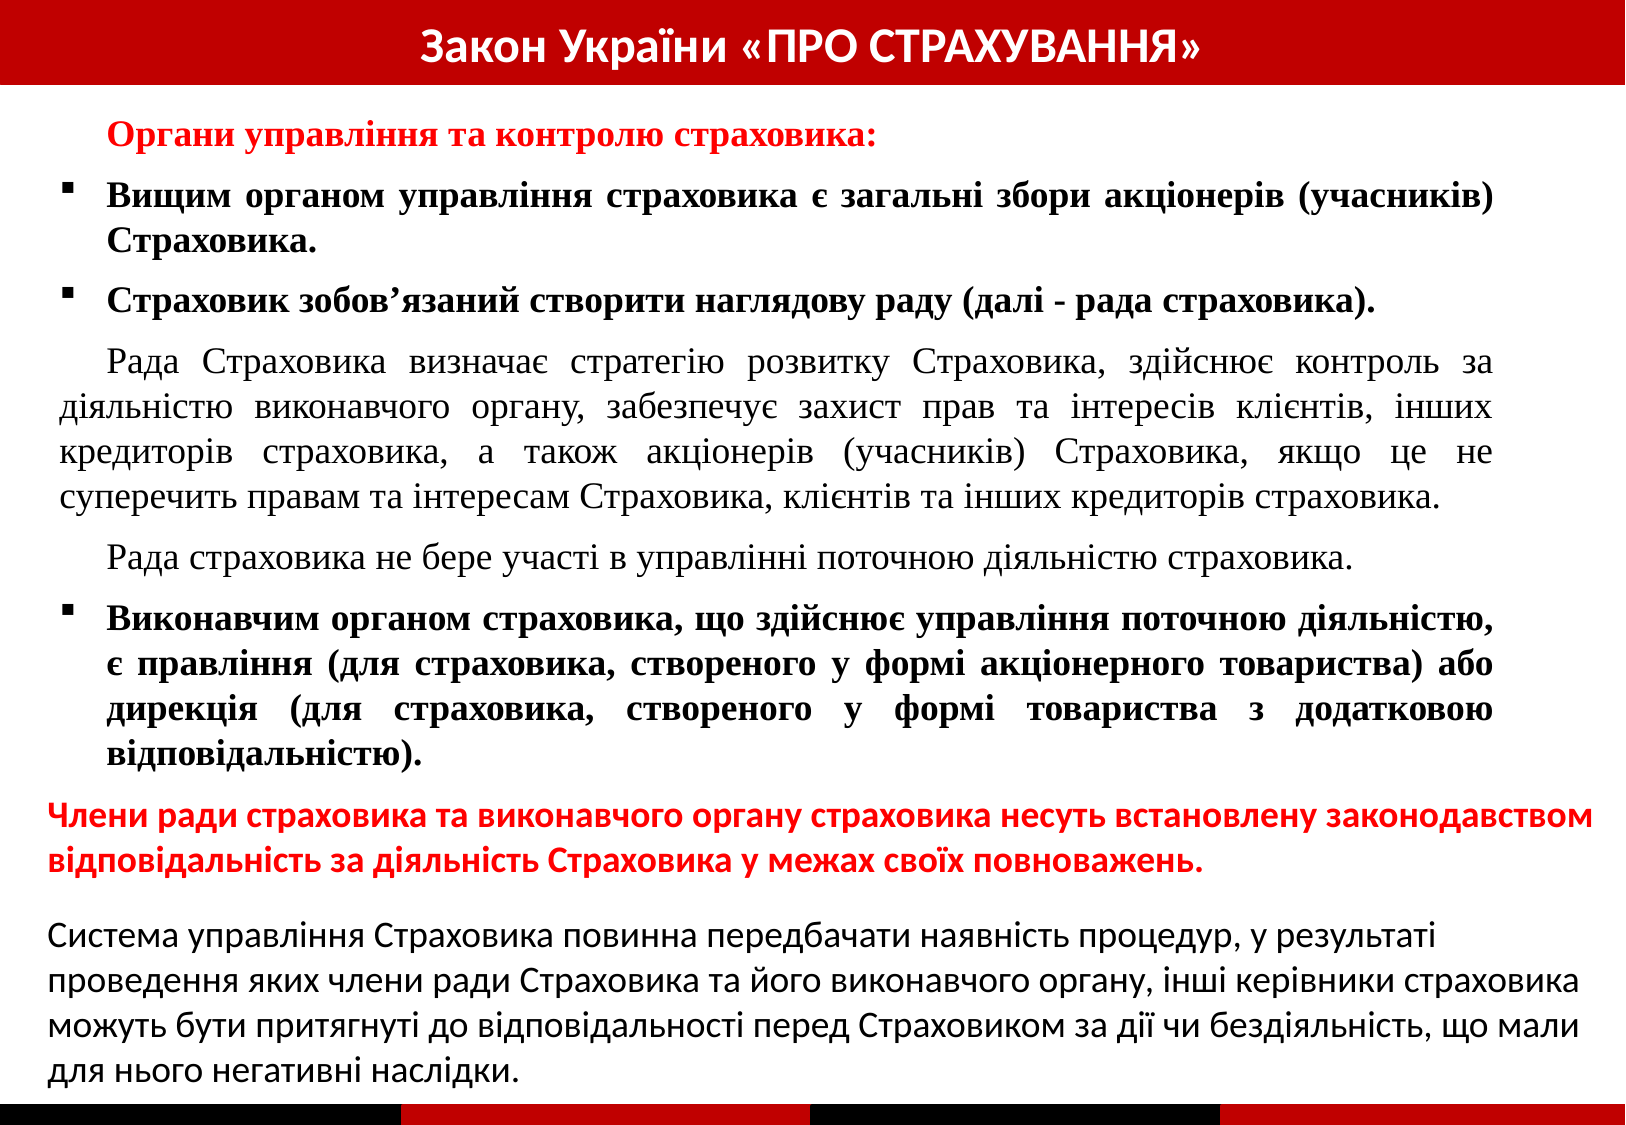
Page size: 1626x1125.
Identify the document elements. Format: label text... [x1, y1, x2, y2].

text_box Члени ради страховика та виконавчого органу страховика несуть встановлену законодавством відповідальність за діяльність Страховика у межах своїх повноважень. Система управління Страховика повинна передбачати наявність процедур, у результаті проведення яких члени ради Страховика та його виконавчого органу, інші керівники страховика можуть бути притягнуті до відповідальності перед Страховиком за дії чи бездіяльність, що мали для нього негативні наслідки. [32, 782, 1625, 1097]
text_box [0, 1104, 401, 1125]
text_box Закон України «ПРО СТРАХУВАННЯ» [0, 0, 1625, 85]
text_box Органи управління та контролю страховика: Вищим органом управління страховика є загальні збори акціонерів (учасників) Страховика. Страховик зобов’язаний створити наглядову раду (далі - рада страховика). Рада Страховика визначає стратегію розвитку Страховика, здійснює контроль за діяльністю виконавчого органу, забезпечує захист прав та інтересів клієнтів, інших кредиторів страховика, а також акціонерів (учасників) Страховика, якщо це не суперечить правам та інтересам Страховика, клієнтів та інших кредиторів страховика. Рада страховика не бере участі в управлінні поточною діяльністю страховика. Виконавчим органом страховика, що здійснює управління поточною діяльністю, є правління (для страховика, створеного у формі акціонерного товариства) або дирекція (для страховика, створеного у формі товариства з додатковою відповідальністю). [44, 101, 1510, 780]
text_box [1220, 1104, 1625, 1125]
text_box [401, 1104, 810, 1125]
text_box [810, 1104, 1220, 1125]
